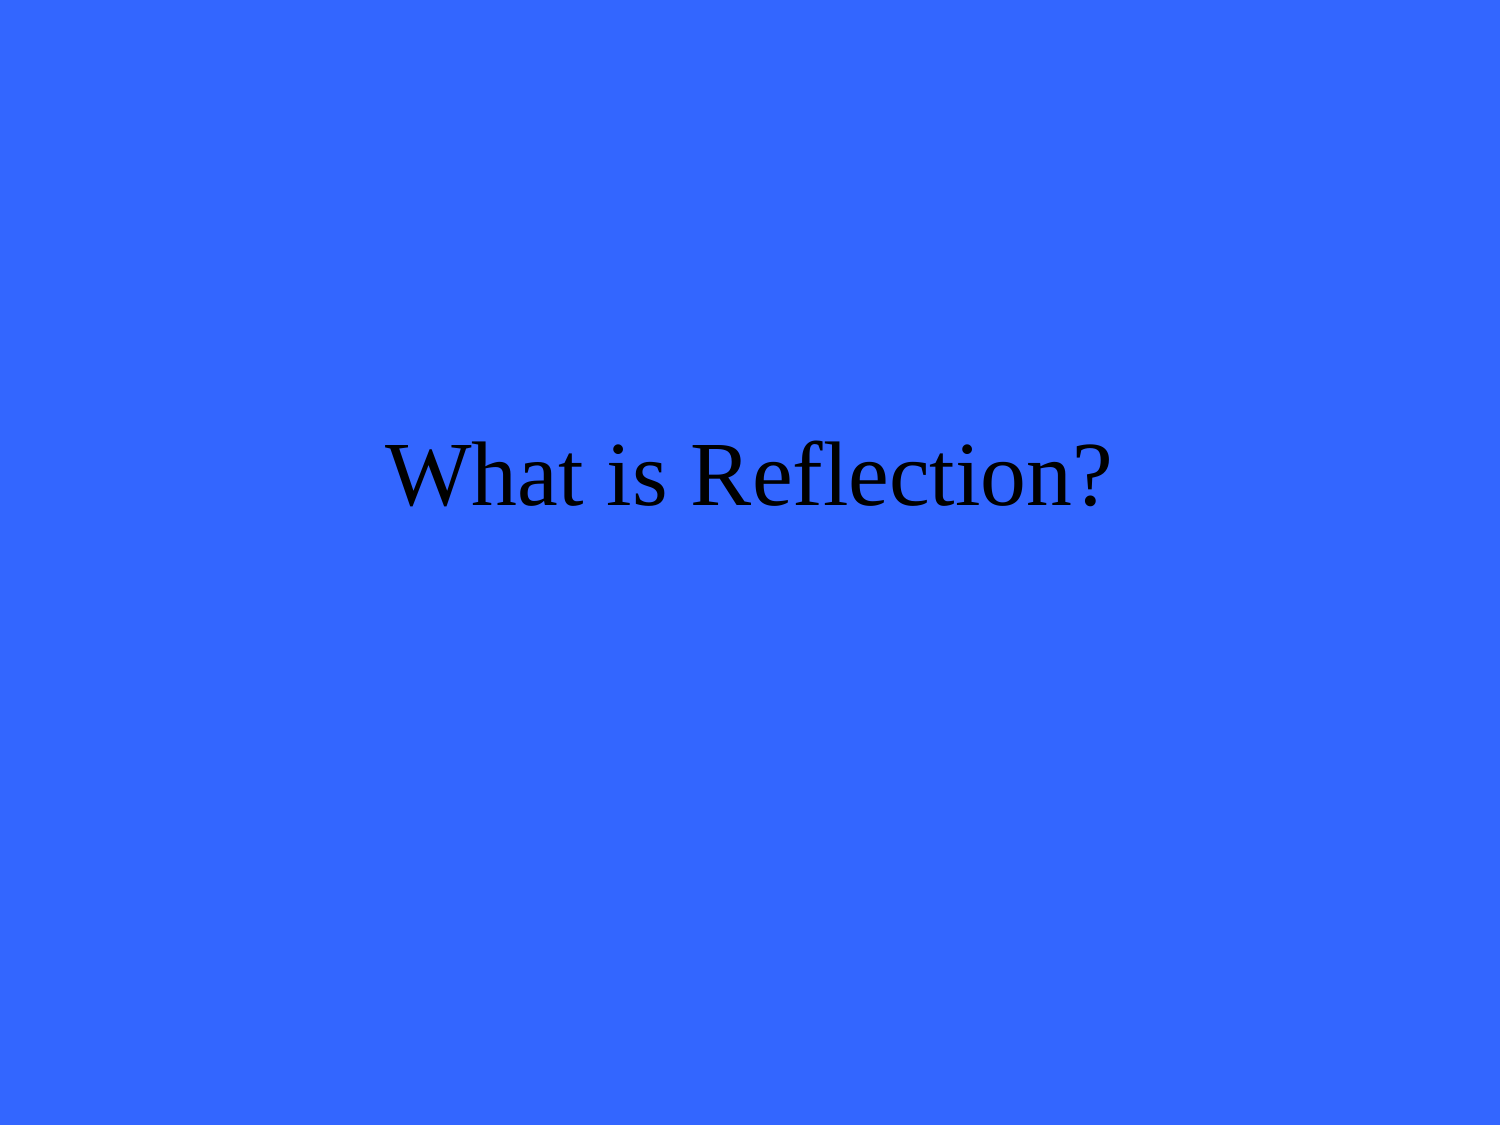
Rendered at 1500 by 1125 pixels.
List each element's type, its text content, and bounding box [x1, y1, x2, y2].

title What is Reflection? [112, 374, 1388, 563]
